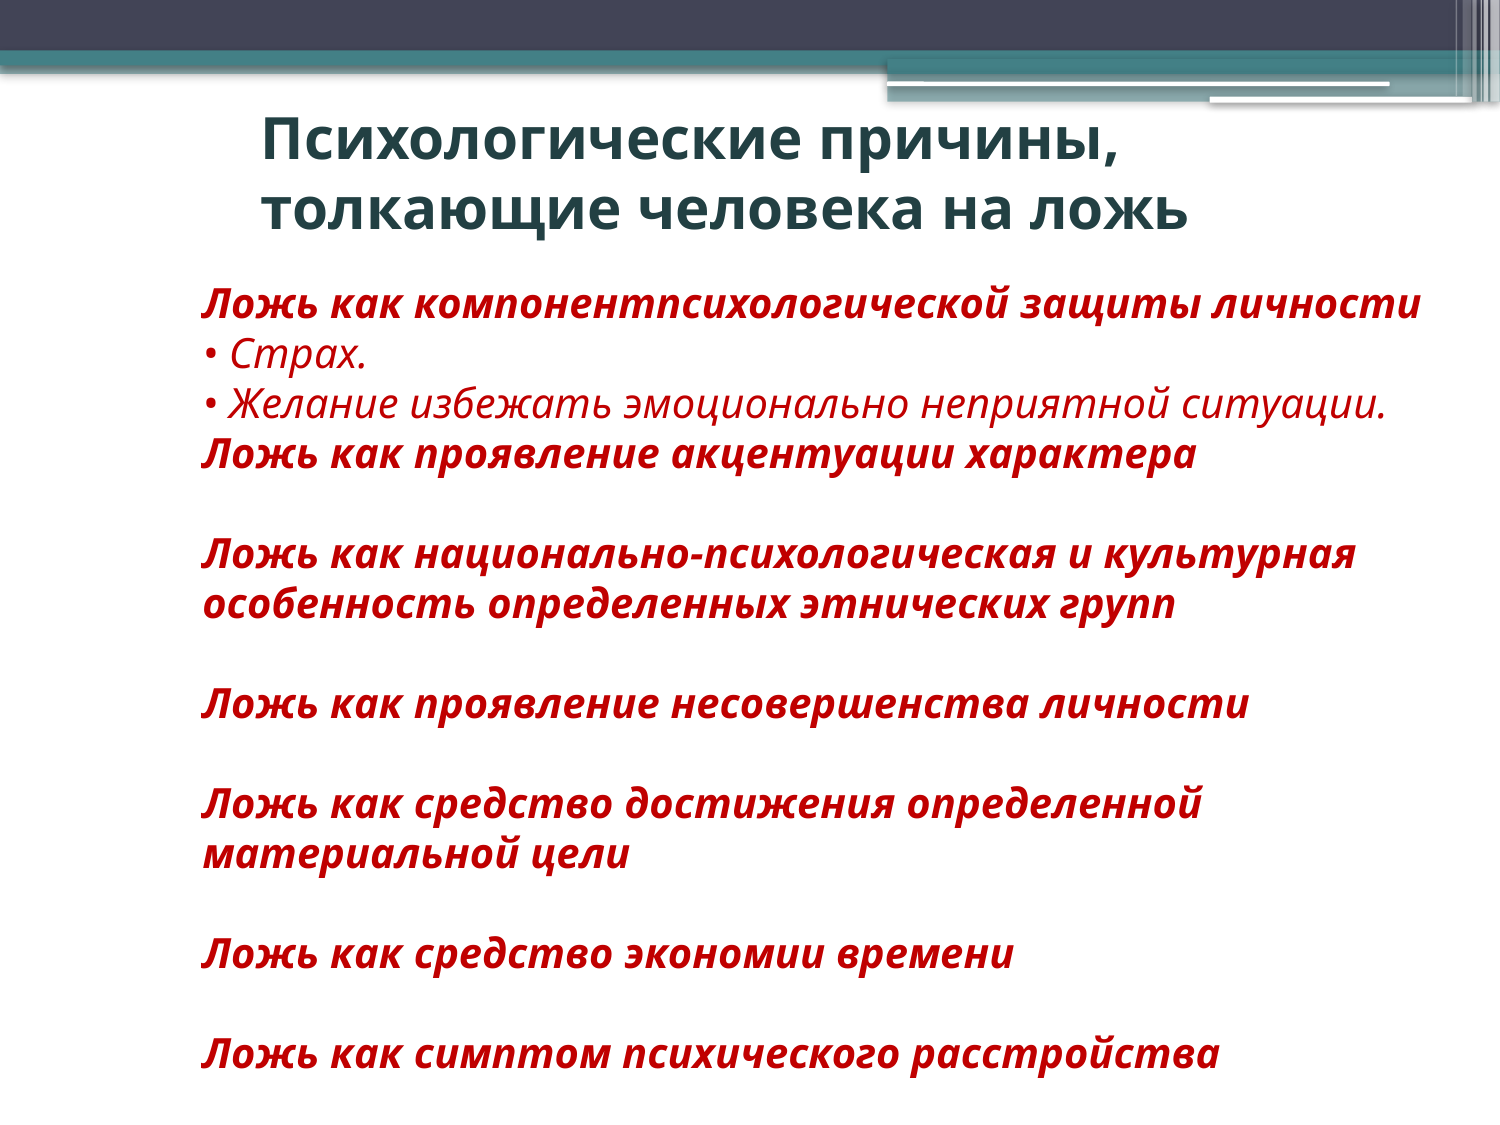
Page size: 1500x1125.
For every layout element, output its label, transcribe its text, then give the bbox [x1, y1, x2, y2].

text_box Психологические причины, толкающие человека на ложь [246, 93, 1407, 269]
text_box Ложь как компонентпсихологической защиты личности • Страх. • Желание избежать эмоционально неприятной ситуации. Ложь как проявление акцентуации характера Ложь как национально-психологическая и культурная особенность определенных этнических групп Ложь как проявление несовершенства личности Ложь как средство достижения определенной материальной цели Ложь как средство экономии времени Ложь как симптом психического расстройства [187, 269, 1465, 1125]
